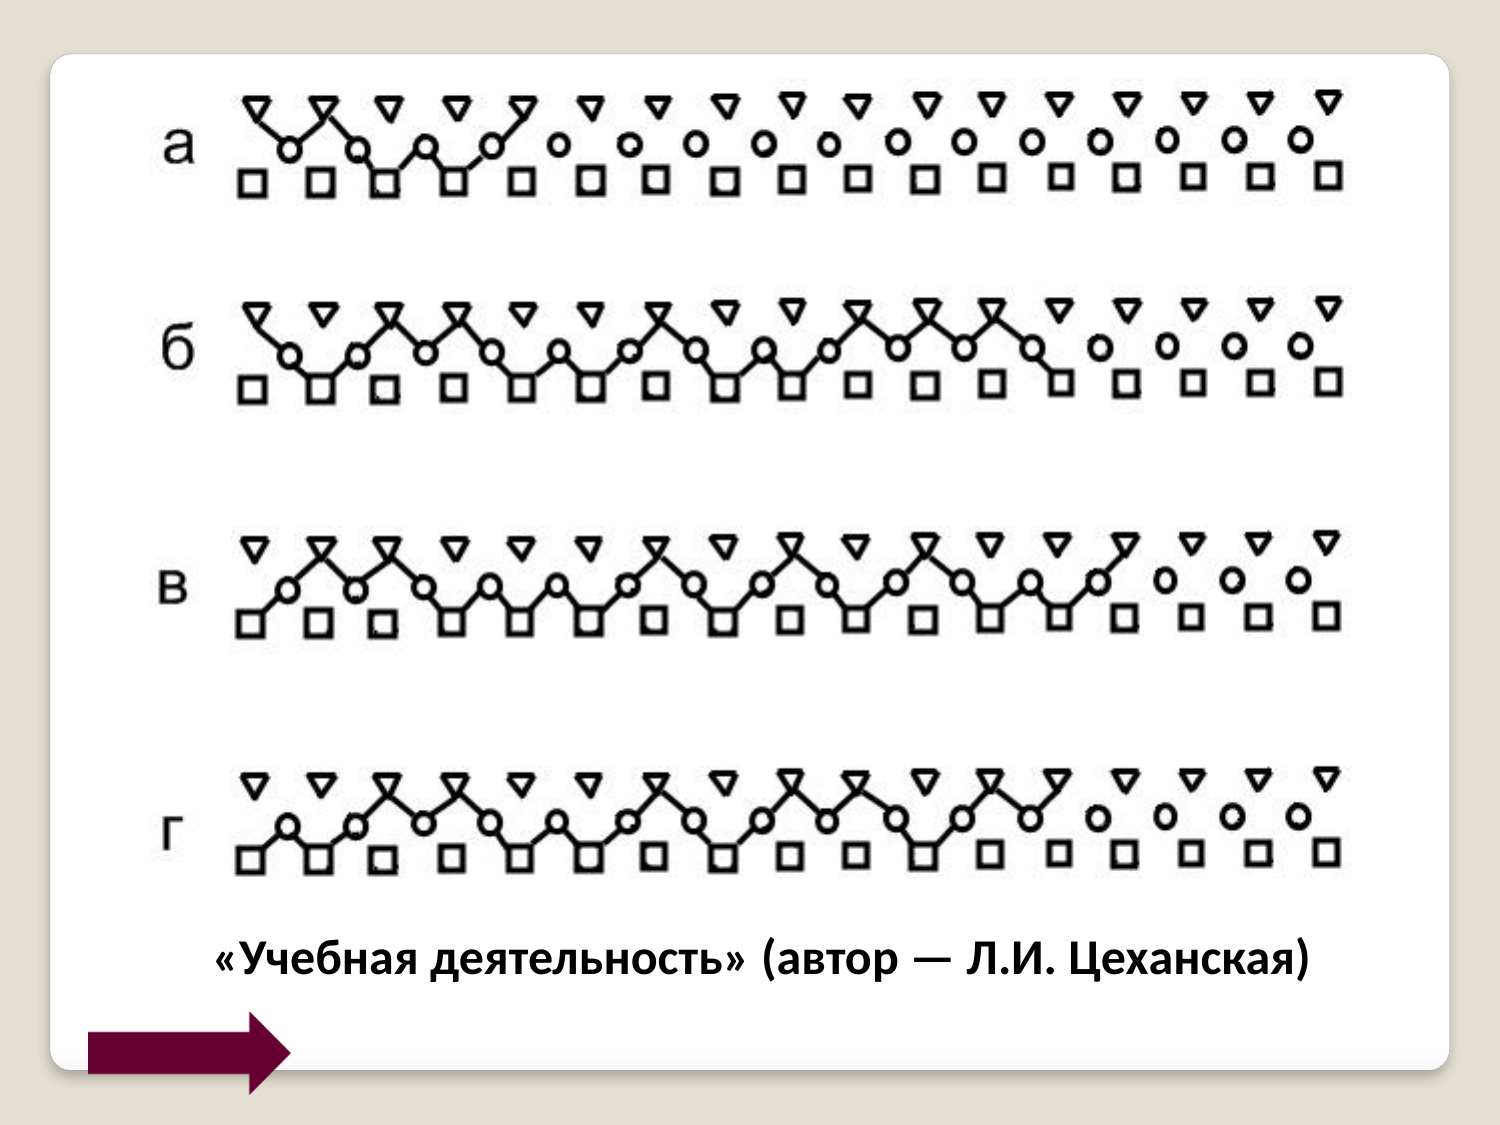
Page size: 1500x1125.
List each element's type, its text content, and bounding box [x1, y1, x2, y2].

picture [88, 1011, 291, 1095]
picture [135, 77, 1377, 945]
text_box «Учебная деятельность» (автор — Л.И. Цеханская) [159, 958, 1365, 992]
